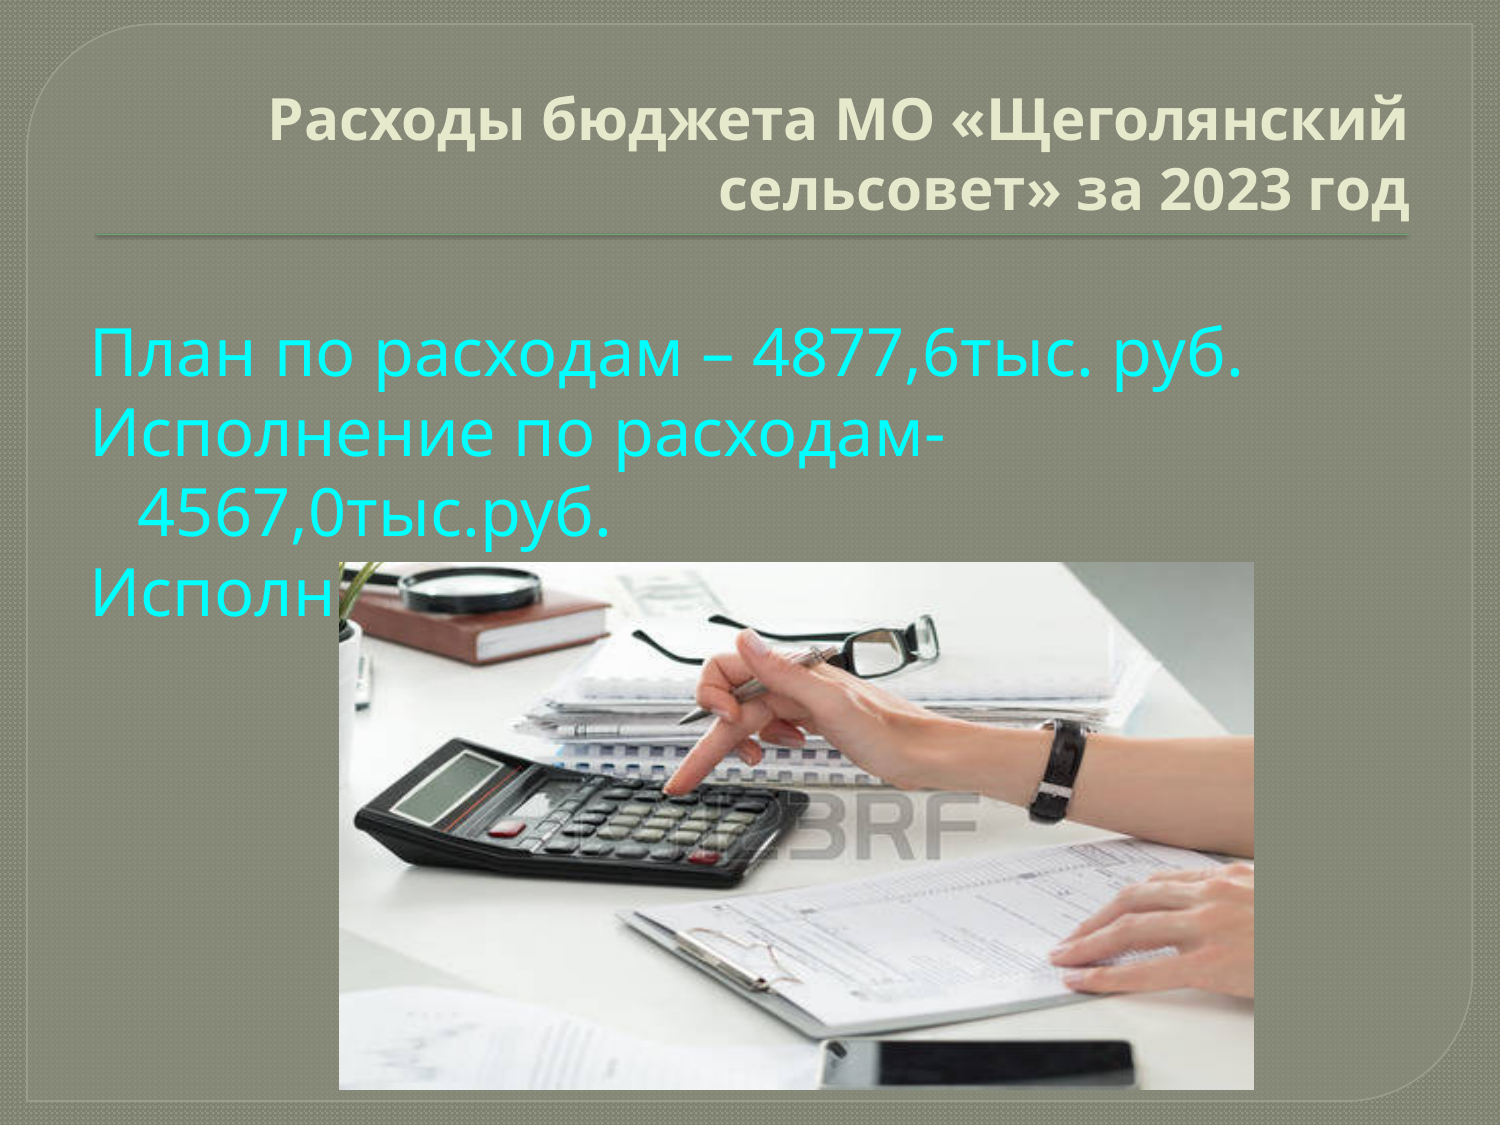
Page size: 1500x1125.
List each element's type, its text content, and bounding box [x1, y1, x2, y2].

picture [339, 562, 1255, 1091]
title Расходы бюджета МО «Щеголянский сельсовет» за 2023 год [75, 41, 1425, 230]
list План по расходам – 4877,6тыс. руб. Исполнение по расходам- 4567,0тыс.руб. Исполнение плана -93,6% [75, 302, 1425, 1083]
